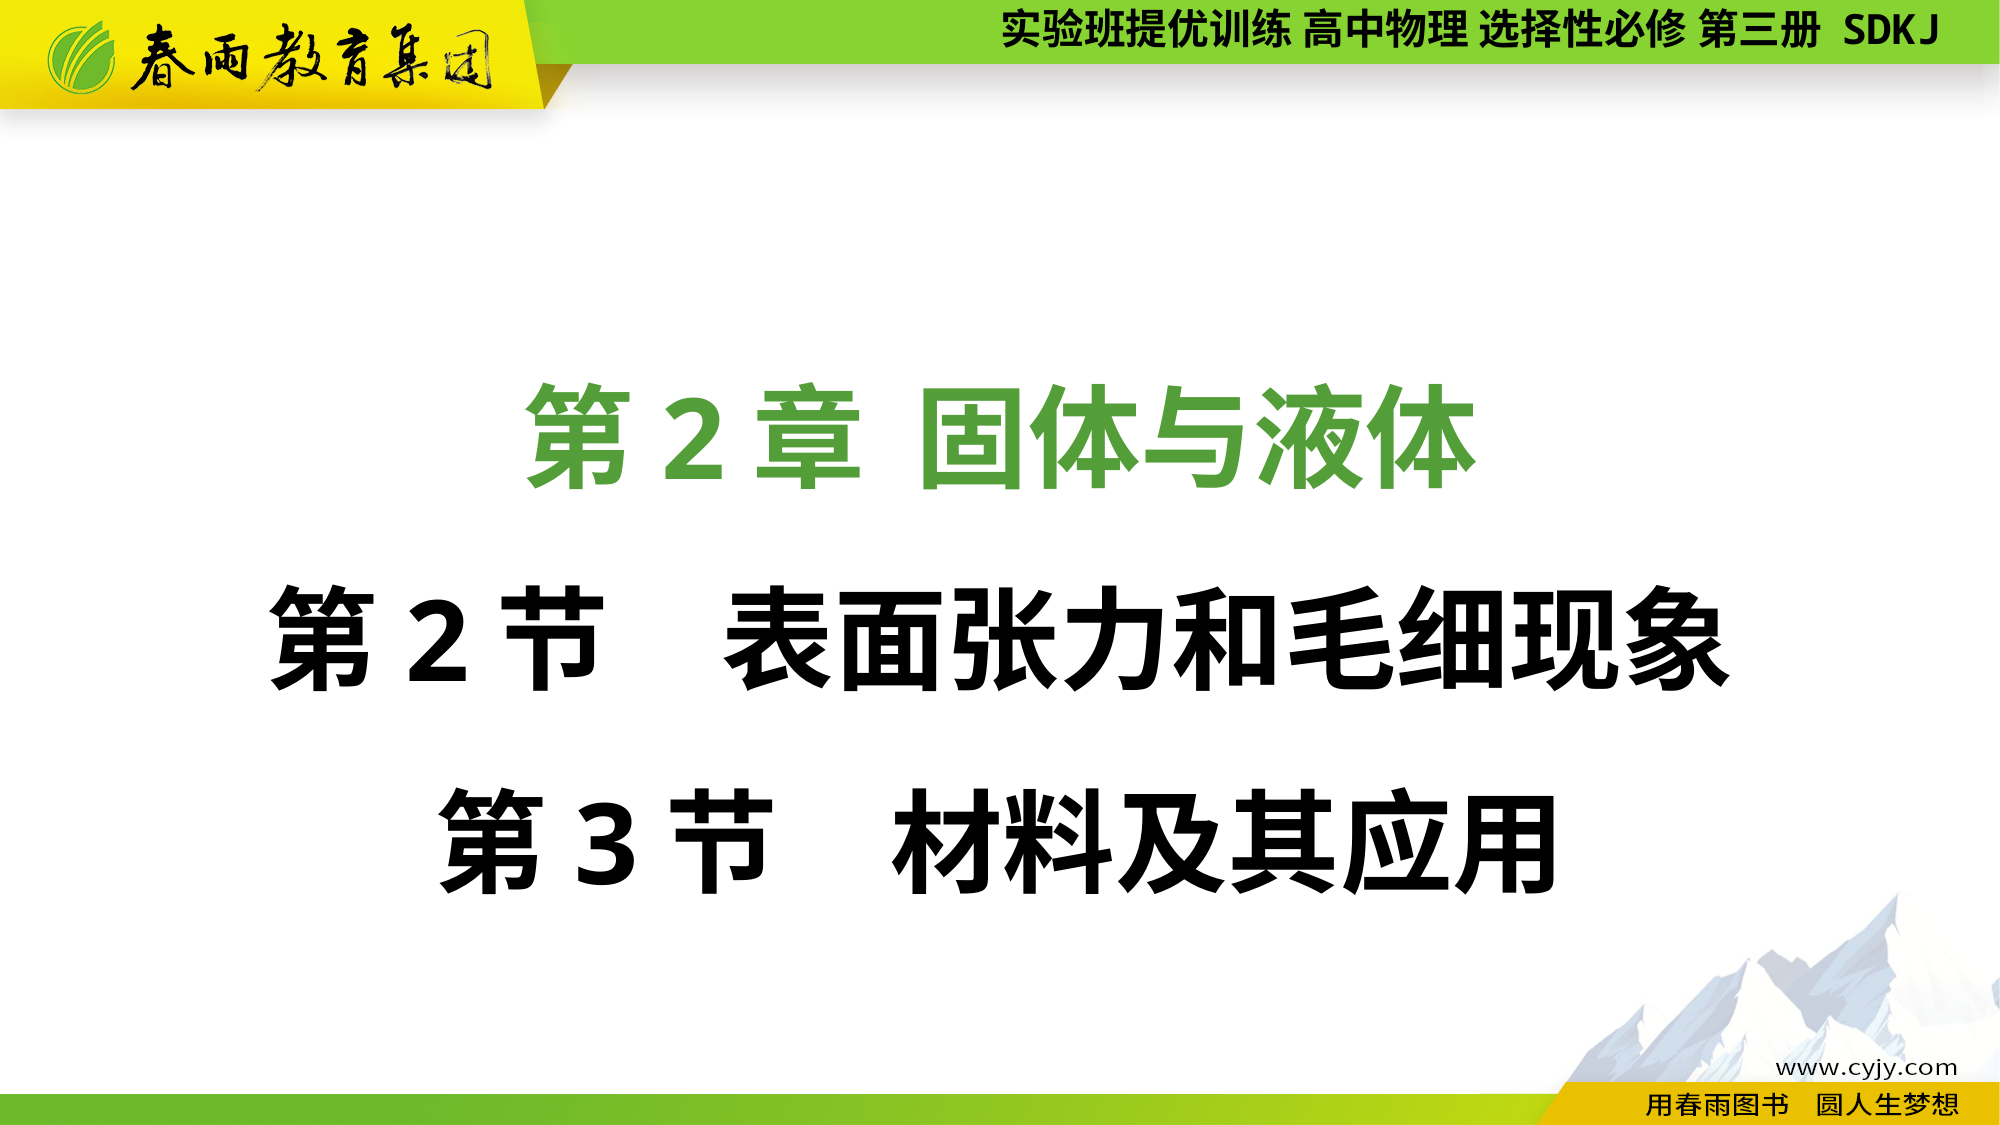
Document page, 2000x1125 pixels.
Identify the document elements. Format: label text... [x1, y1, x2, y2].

text_box 第2章 固体与液体 第2节 表面张力和毛细现象 第3节 材料及其应用 [54, 291, 1946, 915]
picture [0, 0, 2000, 1125]
